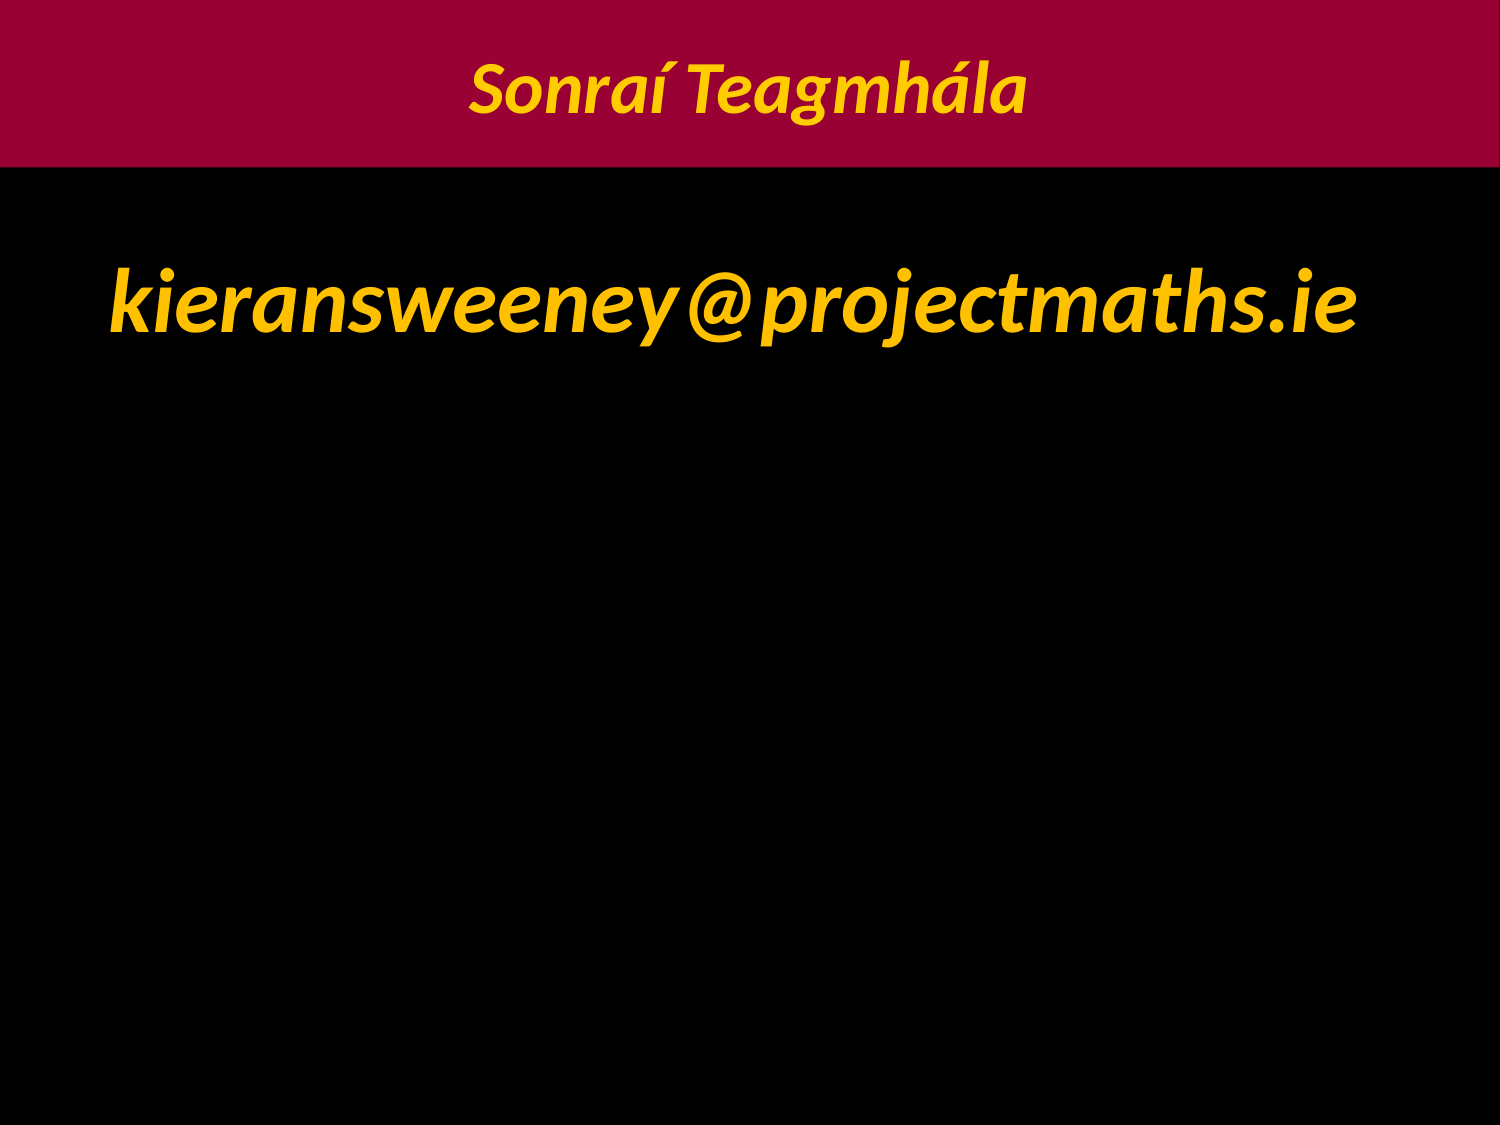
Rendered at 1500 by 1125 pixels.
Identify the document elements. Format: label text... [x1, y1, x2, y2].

text_box kieransweeney@projectmaths.ie [80, 233, 1387, 359]
text_box Sonraí Teagmhála [0, 0, 1500, 168]
